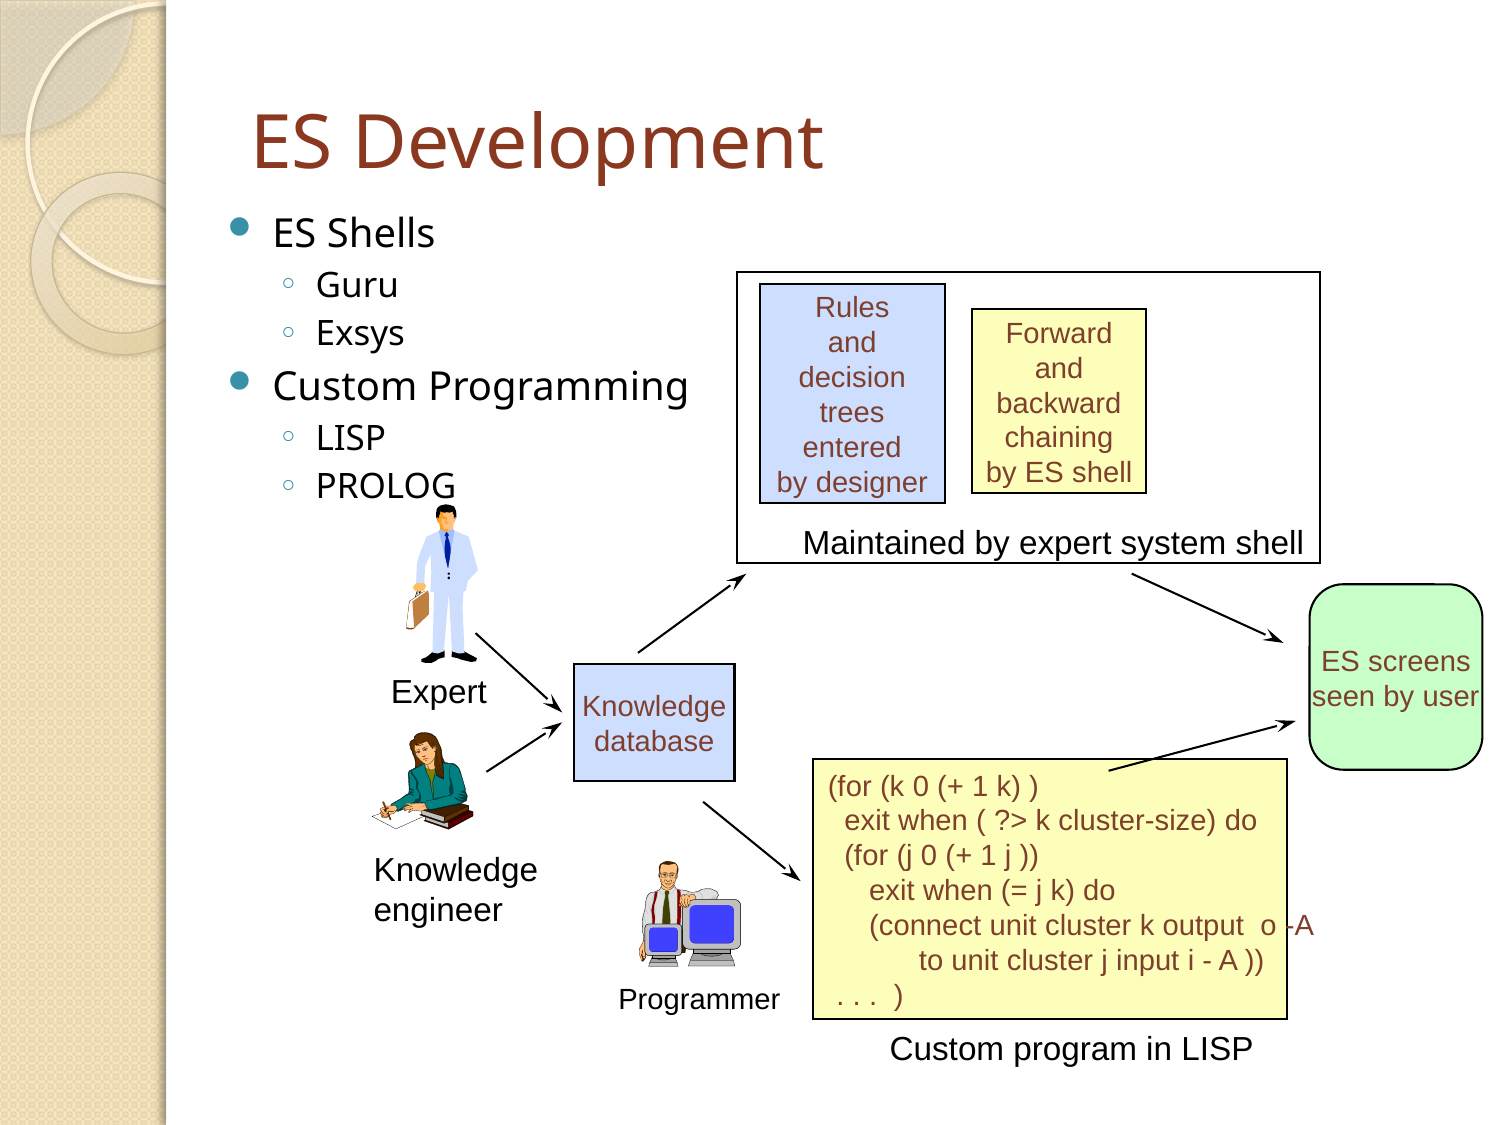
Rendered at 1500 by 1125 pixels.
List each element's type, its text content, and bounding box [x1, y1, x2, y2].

text_box Custom program in LISP [874, 1019, 1270, 1075]
text_box Knowledge database [574, 664, 735, 781]
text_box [371, 732, 474, 830]
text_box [638, 860, 741, 967]
text_box [542, 693, 563, 713]
title ES Development [235, 45, 1466, 233]
text_box [1262, 628, 1284, 643]
text_box Expert [375, 662, 503, 718]
text_box Programmer [603, 973, 796, 1024]
text_box Knowledge engineer [358, 840, 563, 936]
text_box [405, 503, 479, 664]
text_box [541, 722, 563, 739]
text_box [1274, 720, 1297, 733]
text_box [725, 573, 747, 591]
text_box [780, 863, 801, 882]
text_box ES screens seen by user [1309, 584, 1483, 770]
text_box (for (k 0 (+ 1 k) ) exit when ( ?> k cluster-size) do (for (j 0 (+ 1 j )) exit when (= j k) do (connect unit cluster k output o -A to unit cluster j input i - A )) . . . ) [812, 759, 1288, 1019]
text_box [736, 271, 1320, 563]
list ES Shells Guru Exsys Custom Programming LISP PROLOG [200, 200, 922, 516]
text_box Maintained by expert system shell [787, 513, 1321, 569]
